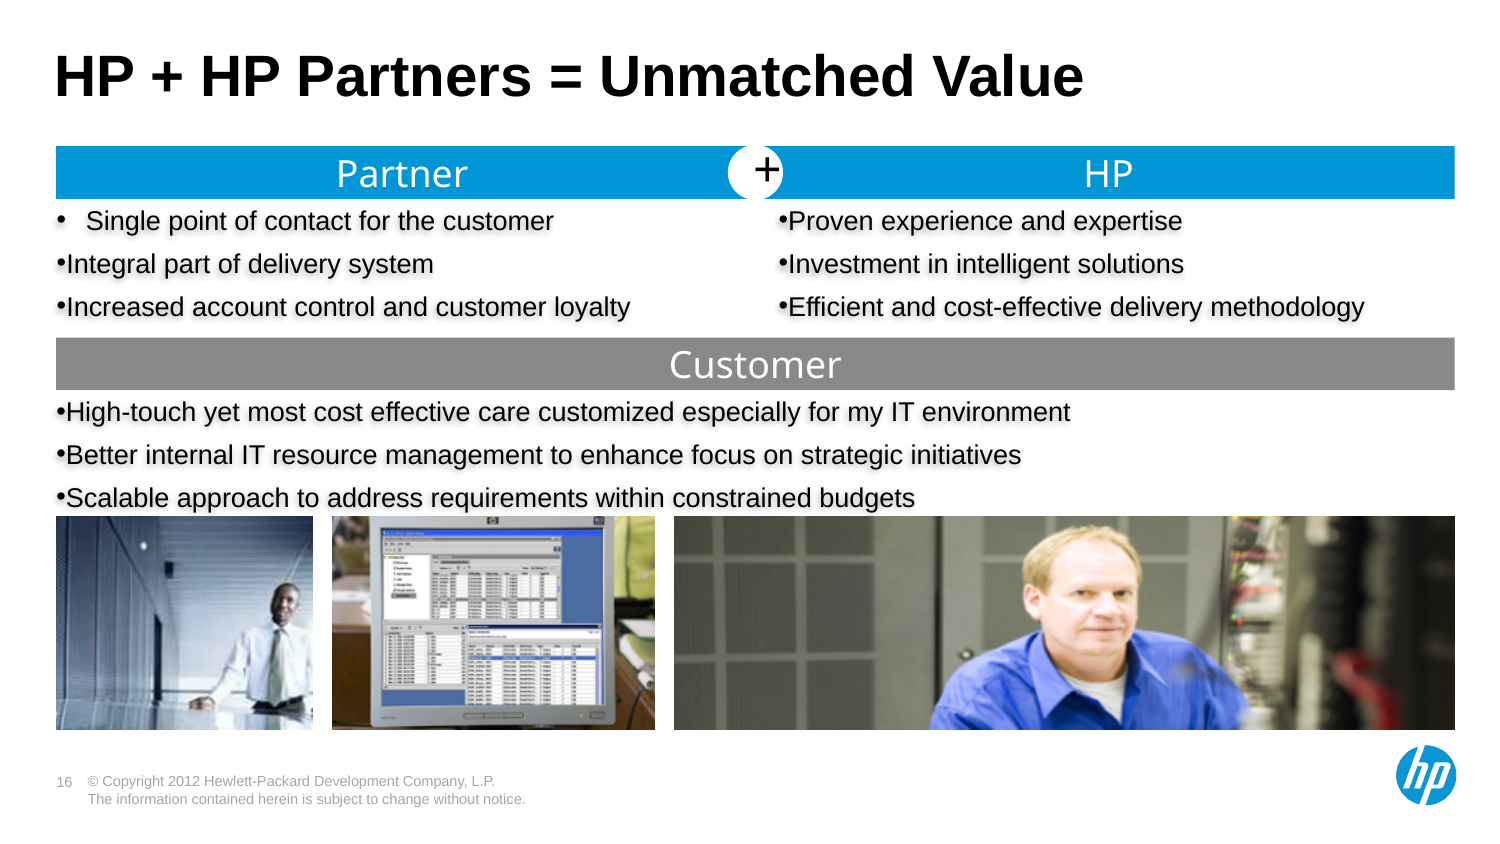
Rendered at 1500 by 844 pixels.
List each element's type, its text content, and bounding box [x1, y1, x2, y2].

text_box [56, 516, 1455, 731]
text_box HP [763, 146, 1455, 199]
text_box Proven experience and expertise Investment in intelligent solutions Efficient and cost-effective delivery methodology [748, 199, 1455, 318]
text_box Single point of contact for the customer Integral part of delivery system Increased account control and customer loyalty [26, 195, 677, 318]
text_box + [728, 145, 782, 199]
title HP + HP Partners = Unmatched Value [54, 38, 1443, 110]
text_box Customer [56, 337, 1455, 391]
picture [1395, 744, 1458, 806]
text_box Partner [56, 146, 748, 199]
text_box High-touch yet most cost effective care customized especially for my IT environment Better internal IT resource management to enhance focus on strategic initiatives Scalable approach to address requirements within constrained budgets [41, 379, 1392, 516]
